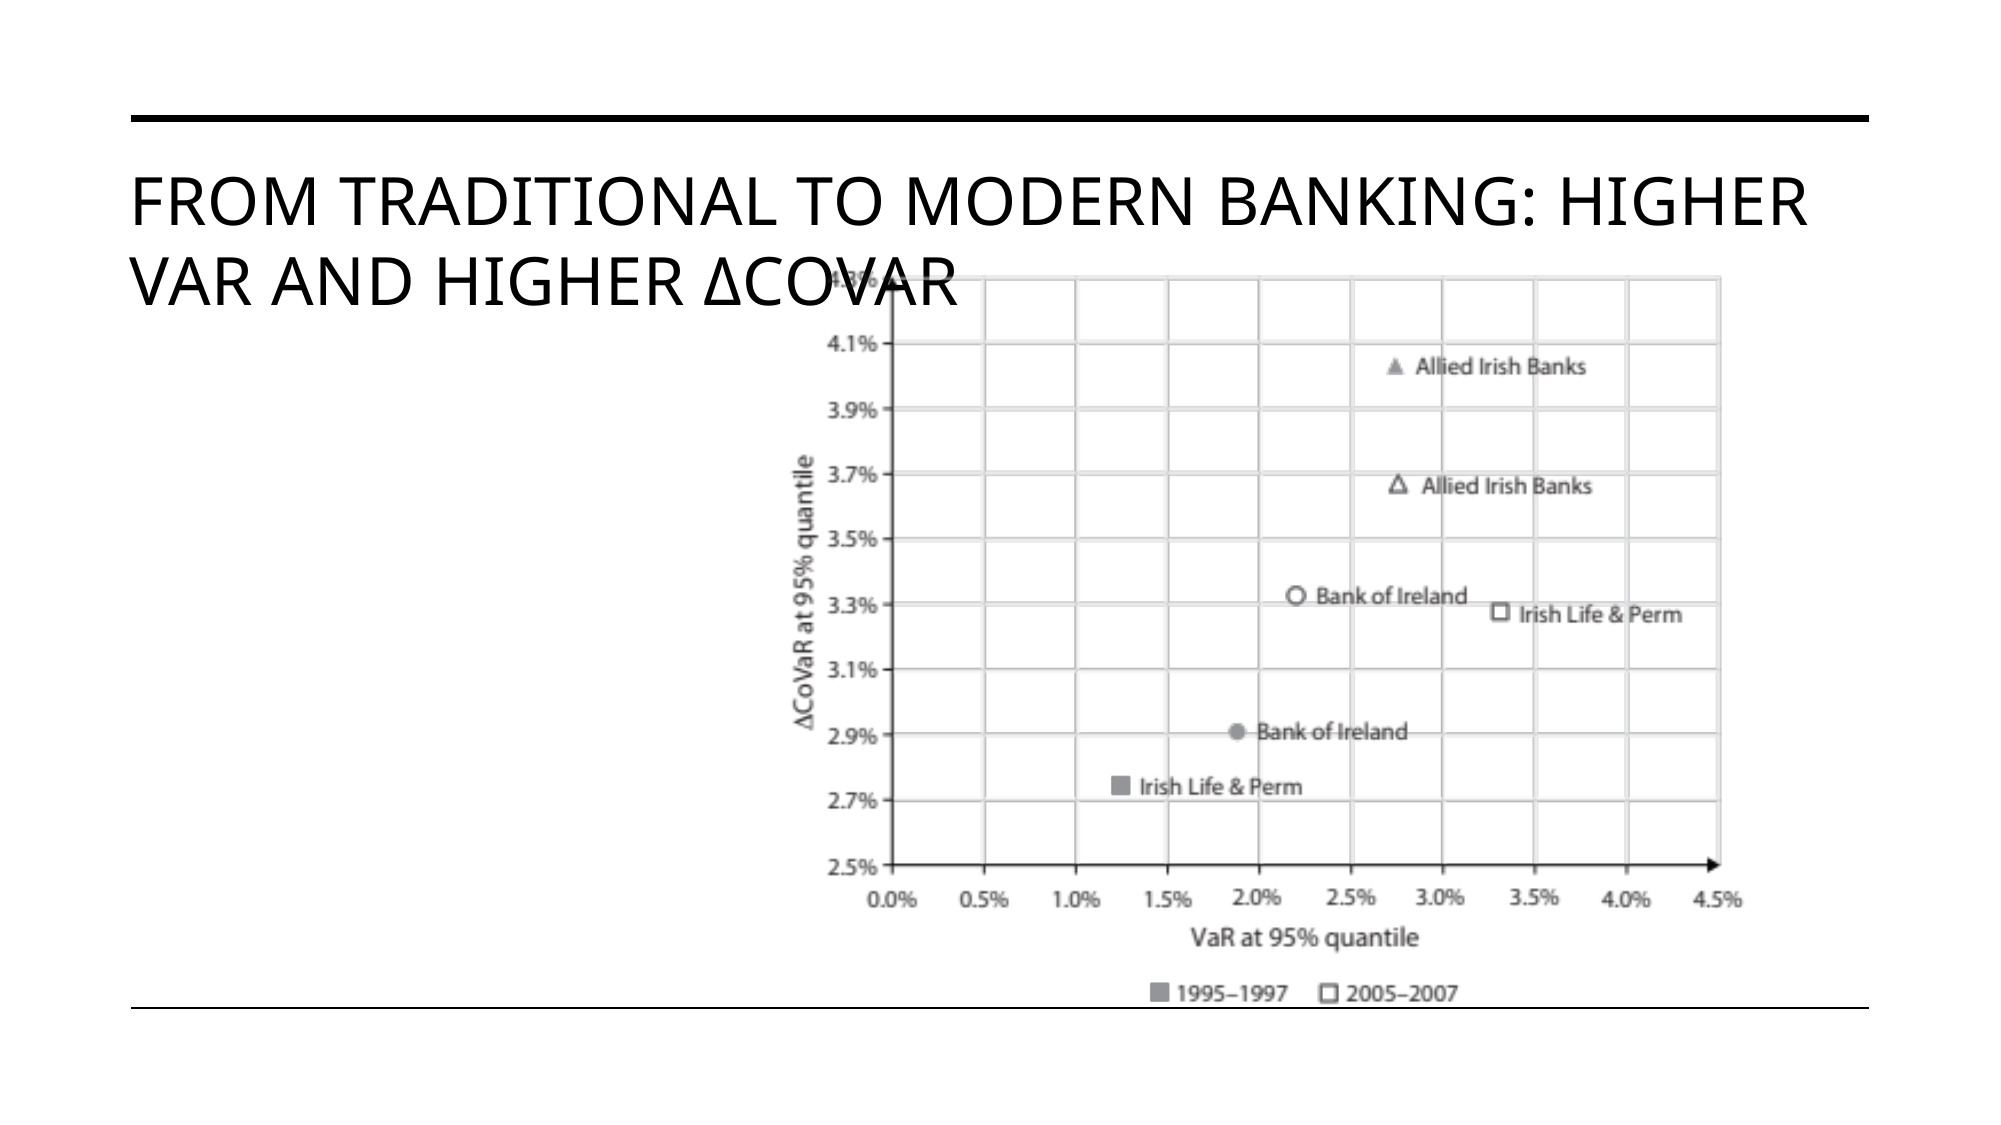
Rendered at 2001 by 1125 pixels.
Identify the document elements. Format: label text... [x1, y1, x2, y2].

picture [748, 235, 1768, 1020]
title from traditional to modern banking: higher VAR and higher Δcovar [114, 151, 1869, 236]
